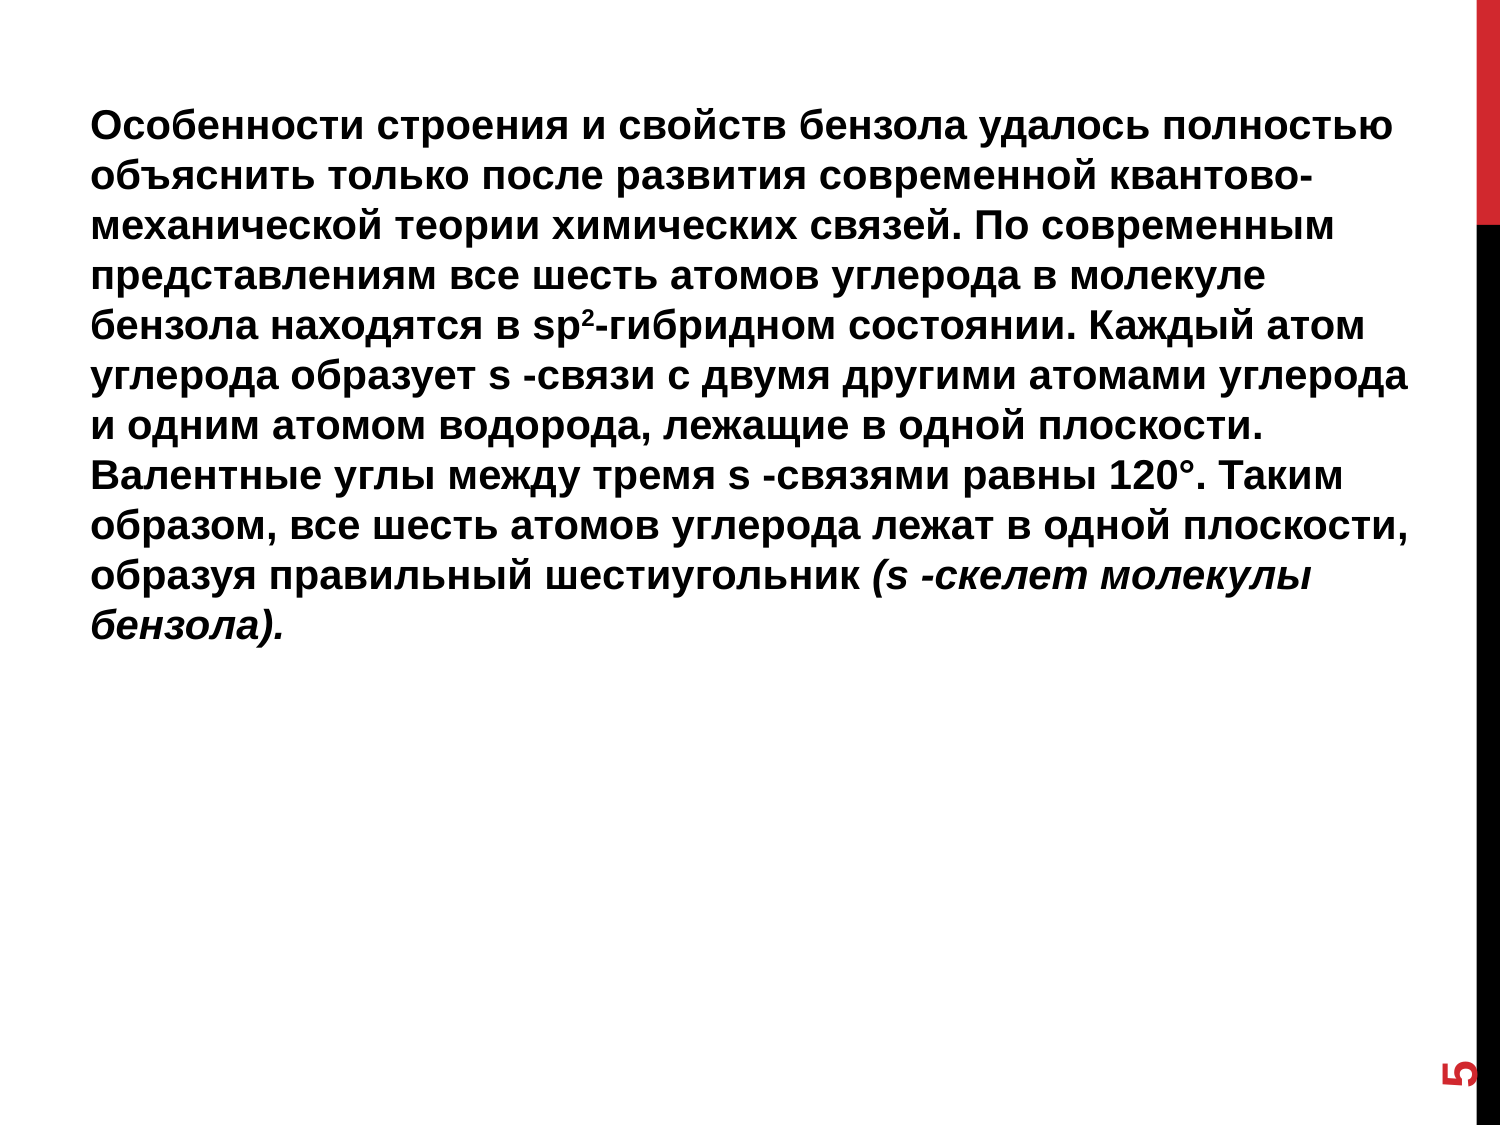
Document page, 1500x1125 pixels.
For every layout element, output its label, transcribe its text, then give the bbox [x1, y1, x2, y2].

slide_number 5 [1427, 887, 1488, 1104]
list Особенности строения и свойств бензола удалось полностью объяснить только после развития современной квантово-механической теории химических связей. По современным представлениям все шесть атомов углерода в молекуле бензола находятся в sp2-гибридном состоянии. Каждый атом углерода образует s -связи с двумя другими атомами углерода и одним атомом водорода, лежащие в одной плоскости. Валентные углы между тремя s -связями равны 120°. Таким образом, все шесть атомов углерода лежат в одной плоскости, образуя правильный шестиугольник (s -скелет молекулы бензола). [74, 89, 1426, 1006]
